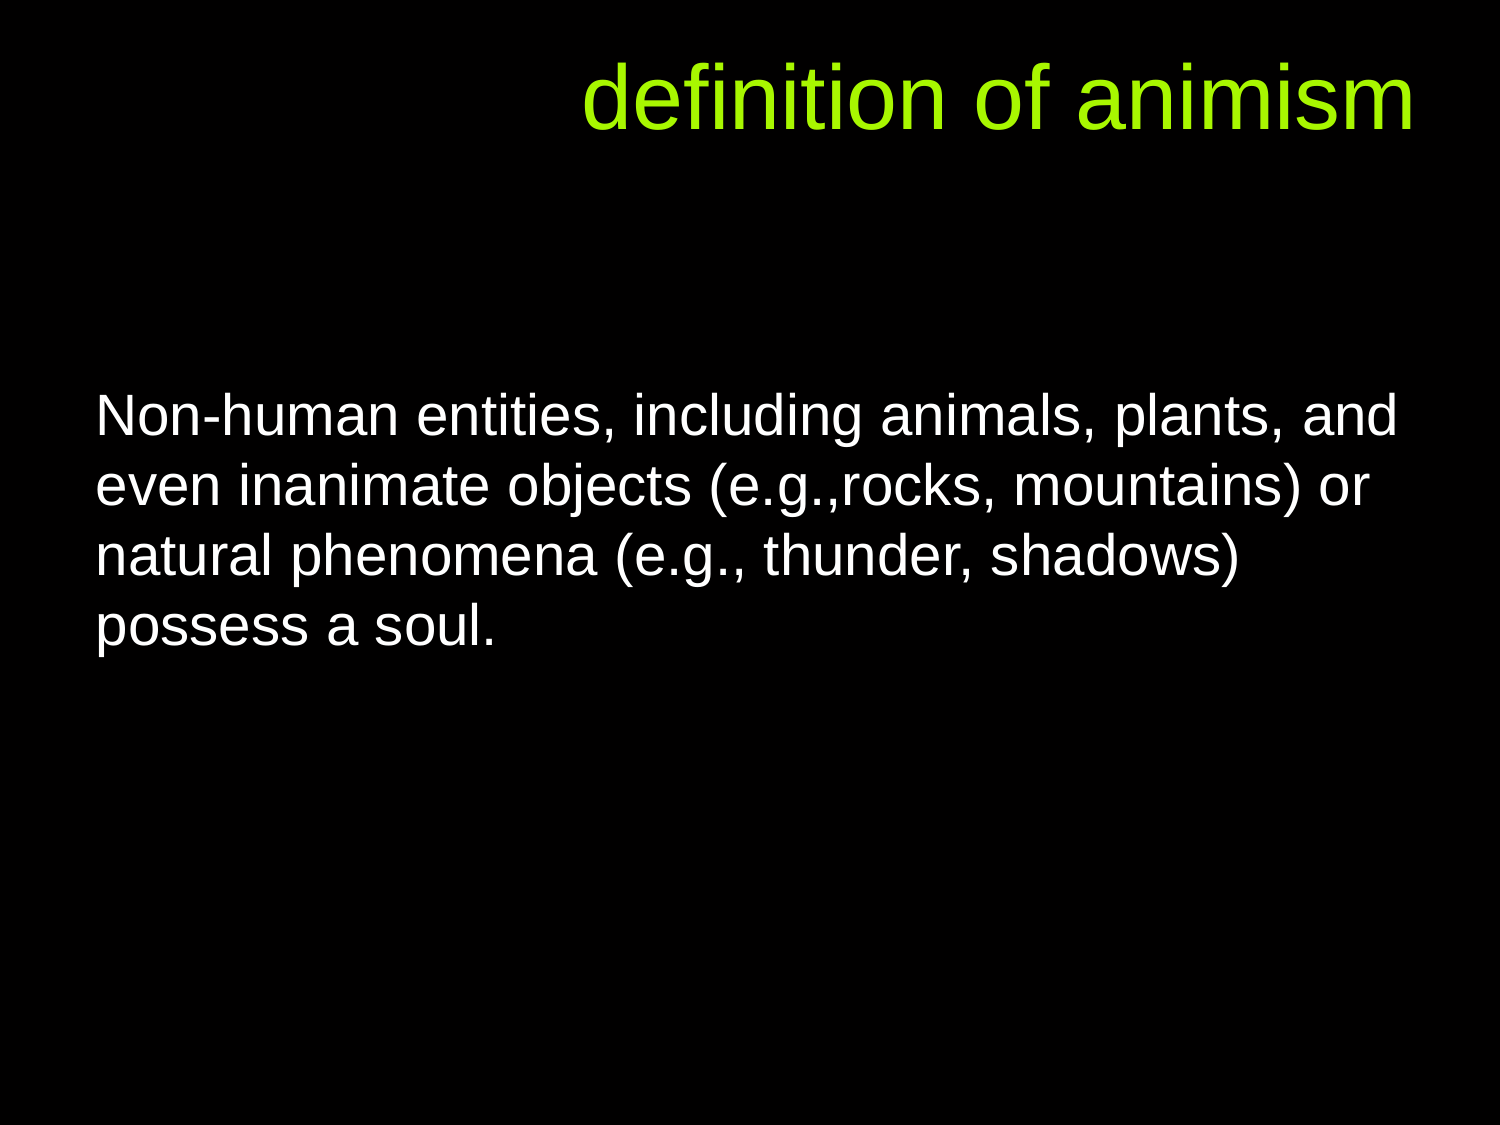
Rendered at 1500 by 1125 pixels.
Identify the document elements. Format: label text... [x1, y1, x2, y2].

text_box Non-human entities, including animals, plants, and even inanimate objects (e.g.,rocks, mountains) or natural phenomena (e.g., thunder, shadows) possess a soul. [80, 369, 1437, 665]
text_box definition of animism [443, 30, 1434, 156]
